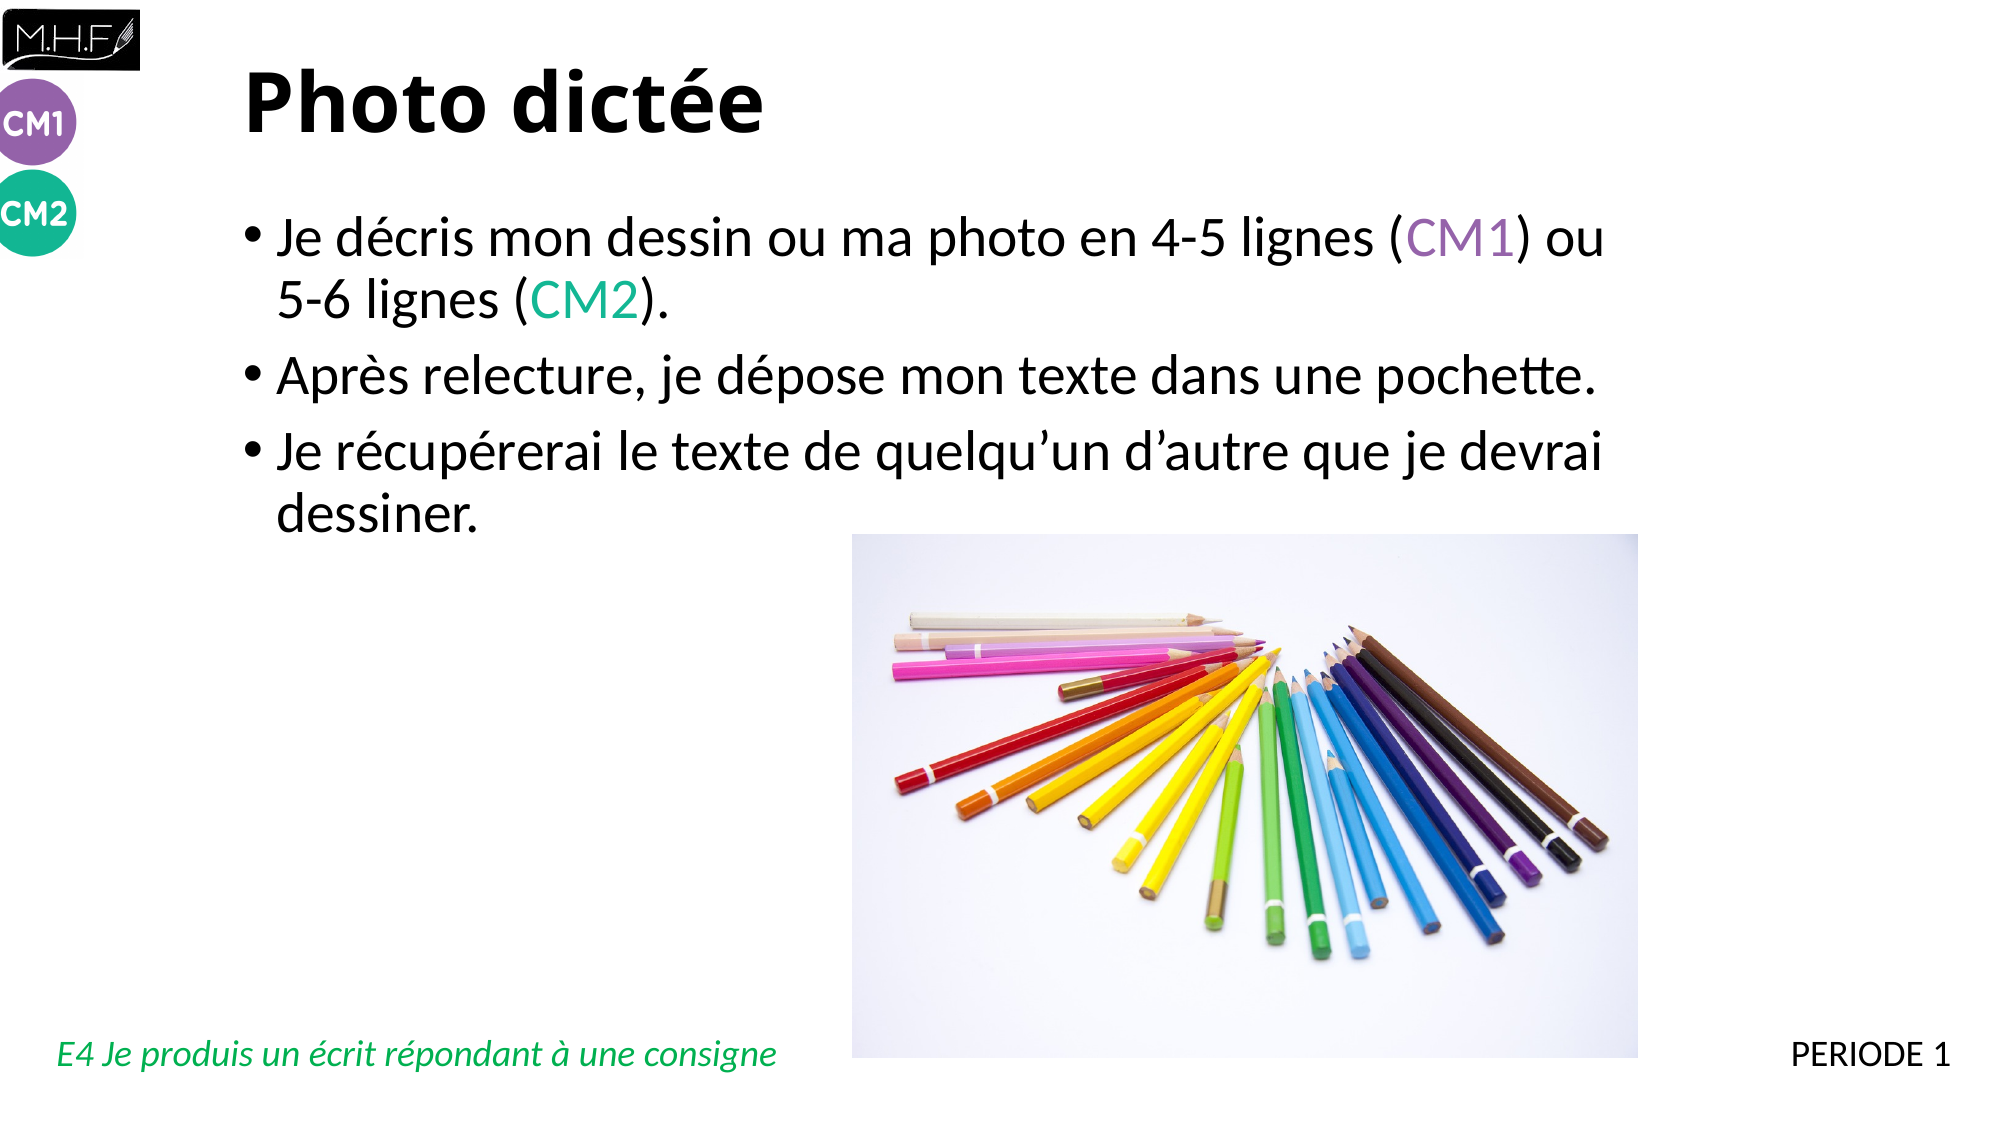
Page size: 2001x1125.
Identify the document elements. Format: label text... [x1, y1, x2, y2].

list Je décris mon dessin ou ma photo en 4-5 lignes (CM1) ou 5-6 lignes (CM2). Après relecture, je dépose mon texte dans une pochette. Je récupérerai le texte de quelqu’un d’autre que je devrai dessiner. [227, 199, 1638, 612]
text_box PERIODE 1 [1362, 1021, 1967, 1082]
text_box E4 Je produis un écrit répondant à une consigne [41, 1021, 1043, 1082]
picture [0, 7, 140, 259]
picture [852, 534, 1638, 1058]
title Photo dictée [227, 11, 1578, 199]
